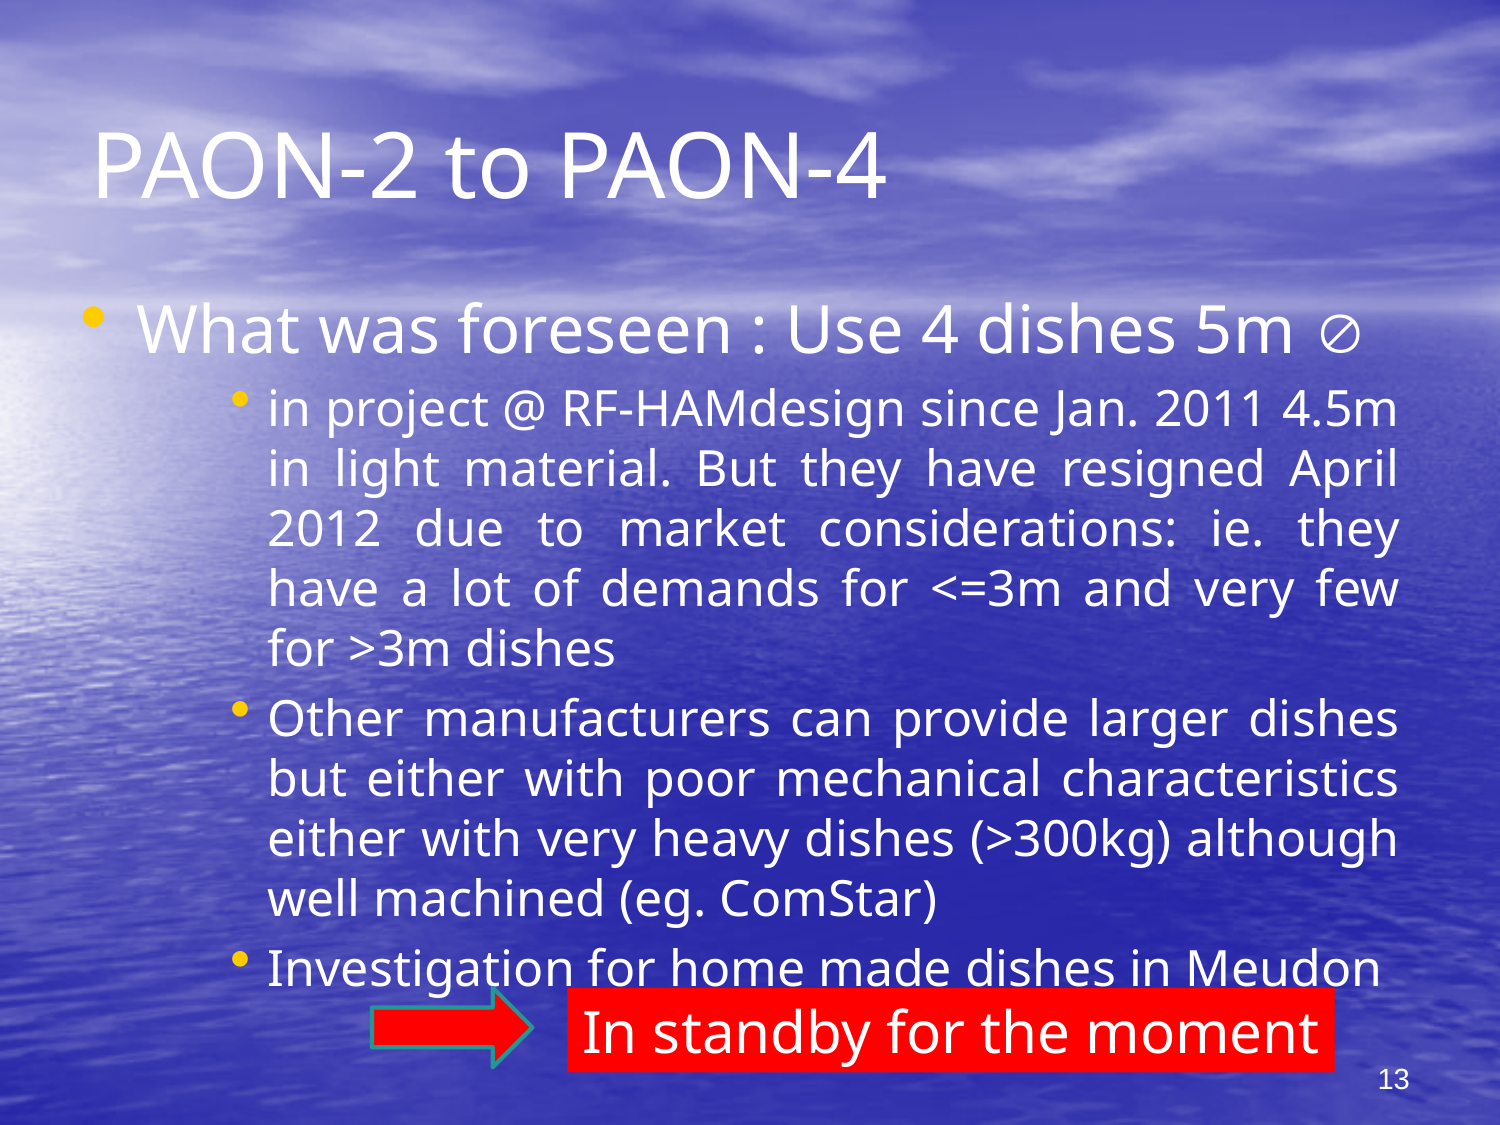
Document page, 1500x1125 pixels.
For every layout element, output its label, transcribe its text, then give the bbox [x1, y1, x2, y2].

title PAON-2 to PAON-4 [74, 47, 1426, 276]
text_box In standby for the moment [567, 987, 1335, 1073]
slide_number 13 [1074, 1024, 1426, 1103]
list What was foreseen : Use 4 dishes 5m  in project @ RF-HAMdesign since Jan. 2011 4.5m in light material. But they have resigned April 2012 due to market considerations: ie. they have a lot of demands for <=3m and very few for >3m dishes Other manufacturers can provide larger dishes but either with poor mechanical characteristics either with very heavy dishes (>300kg) although well machined (eg. ComStar) Investigation for home made dishes in Meudon [64, 278, 1416, 1000]
text_box [369, 985, 535, 1070]
